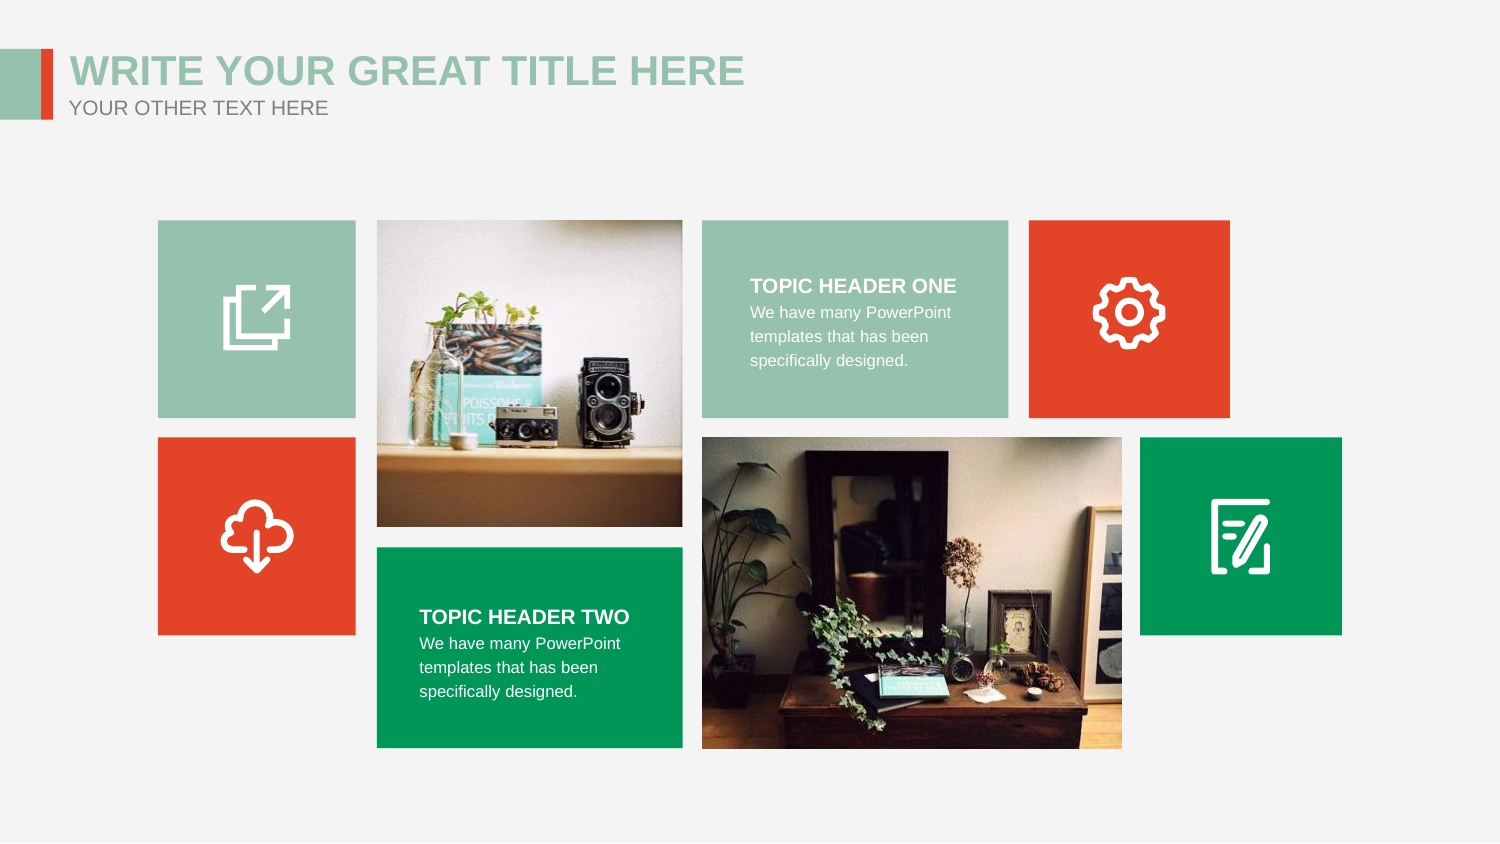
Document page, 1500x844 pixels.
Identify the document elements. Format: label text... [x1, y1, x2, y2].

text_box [223, 284, 291, 351]
text_box YOUR OTHER TEXT HERE [54, 86, 344, 127]
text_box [0, 48, 54, 120]
text_box TOPIC HEADER TWO We have many PowerPoint templates that has been specifically designed. [419, 598, 644, 701]
text_box WRITE YOUR GREAT TITLE HERE [55, 36, 761, 102]
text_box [220, 499, 294, 574]
text_box [376, 220, 683, 527]
text_box TOPIC HEADER ONE We have many PowerPoint templates that has been specifically designed. [750, 268, 975, 370]
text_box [1211, 498, 1270, 575]
text_box [376, 547, 683, 749]
text_box [157, 437, 356, 636]
text_box [702, 437, 1122, 749]
text_box [1028, 220, 1230, 419]
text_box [1092, 276, 1166, 350]
text_box [702, 220, 1009, 419]
text_box [1140, 437, 1342, 636]
text_box [157, 220, 356, 419]
